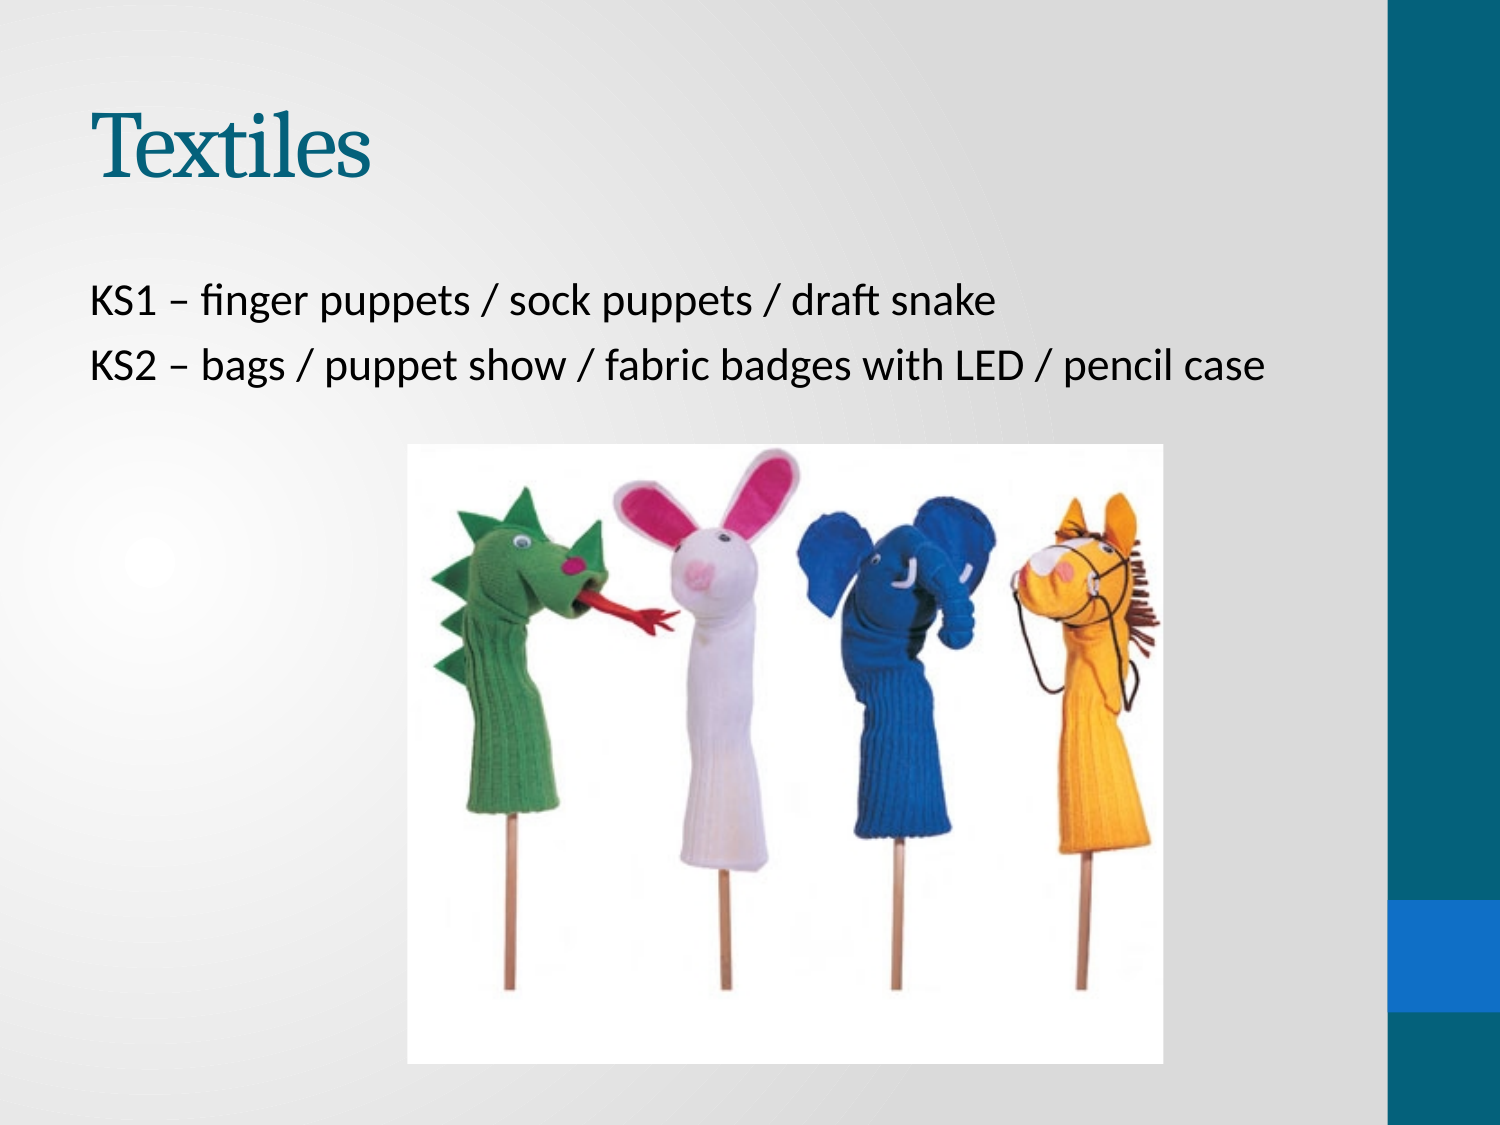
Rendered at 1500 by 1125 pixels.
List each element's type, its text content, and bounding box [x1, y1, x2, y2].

list KS1 – finger puppets / sock puppets / draft snake KS2 – bags / puppet show / fabric badges with LED / pencil case [75, 262, 1325, 1050]
picture [406, 443, 1164, 1065]
title Textiles [75, 45, 1325, 233]
